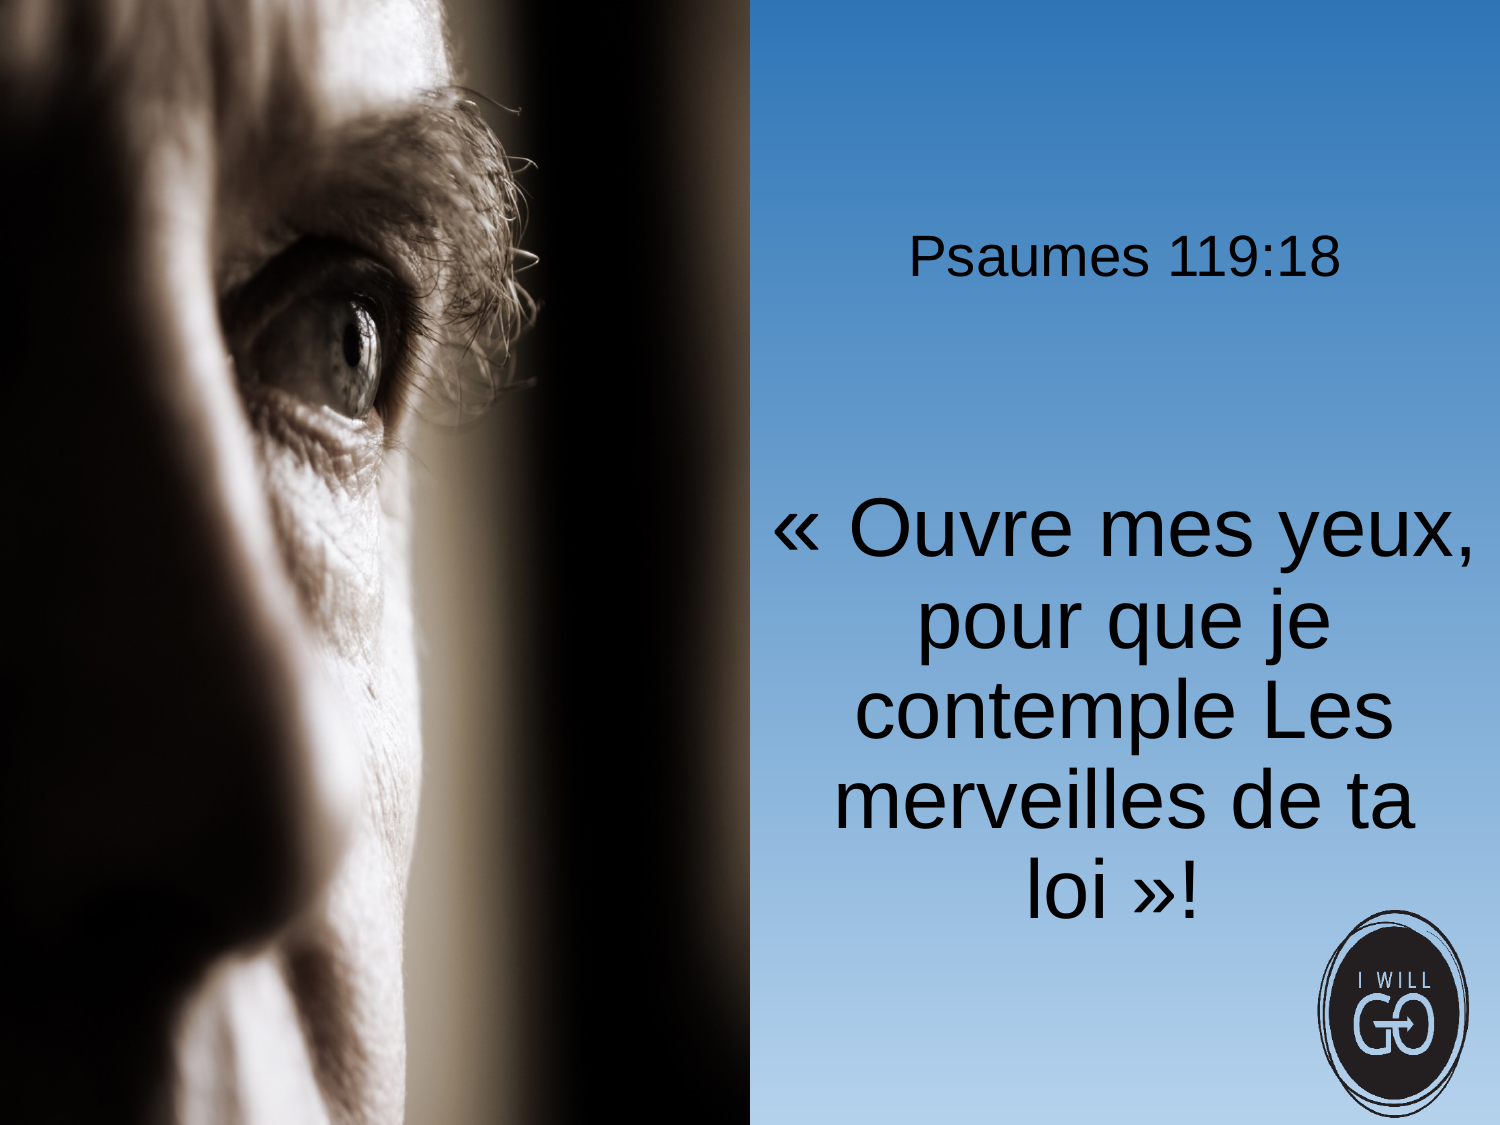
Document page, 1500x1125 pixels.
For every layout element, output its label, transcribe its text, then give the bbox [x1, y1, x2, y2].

picture [1309, 902, 1477, 1125]
list Psaumes 119:18 « Ouvre mes yeux, pour que je contemple Les merveilles de ta loi »! [750, 219, 1500, 962]
picture [0, 0, 750, 1125]
